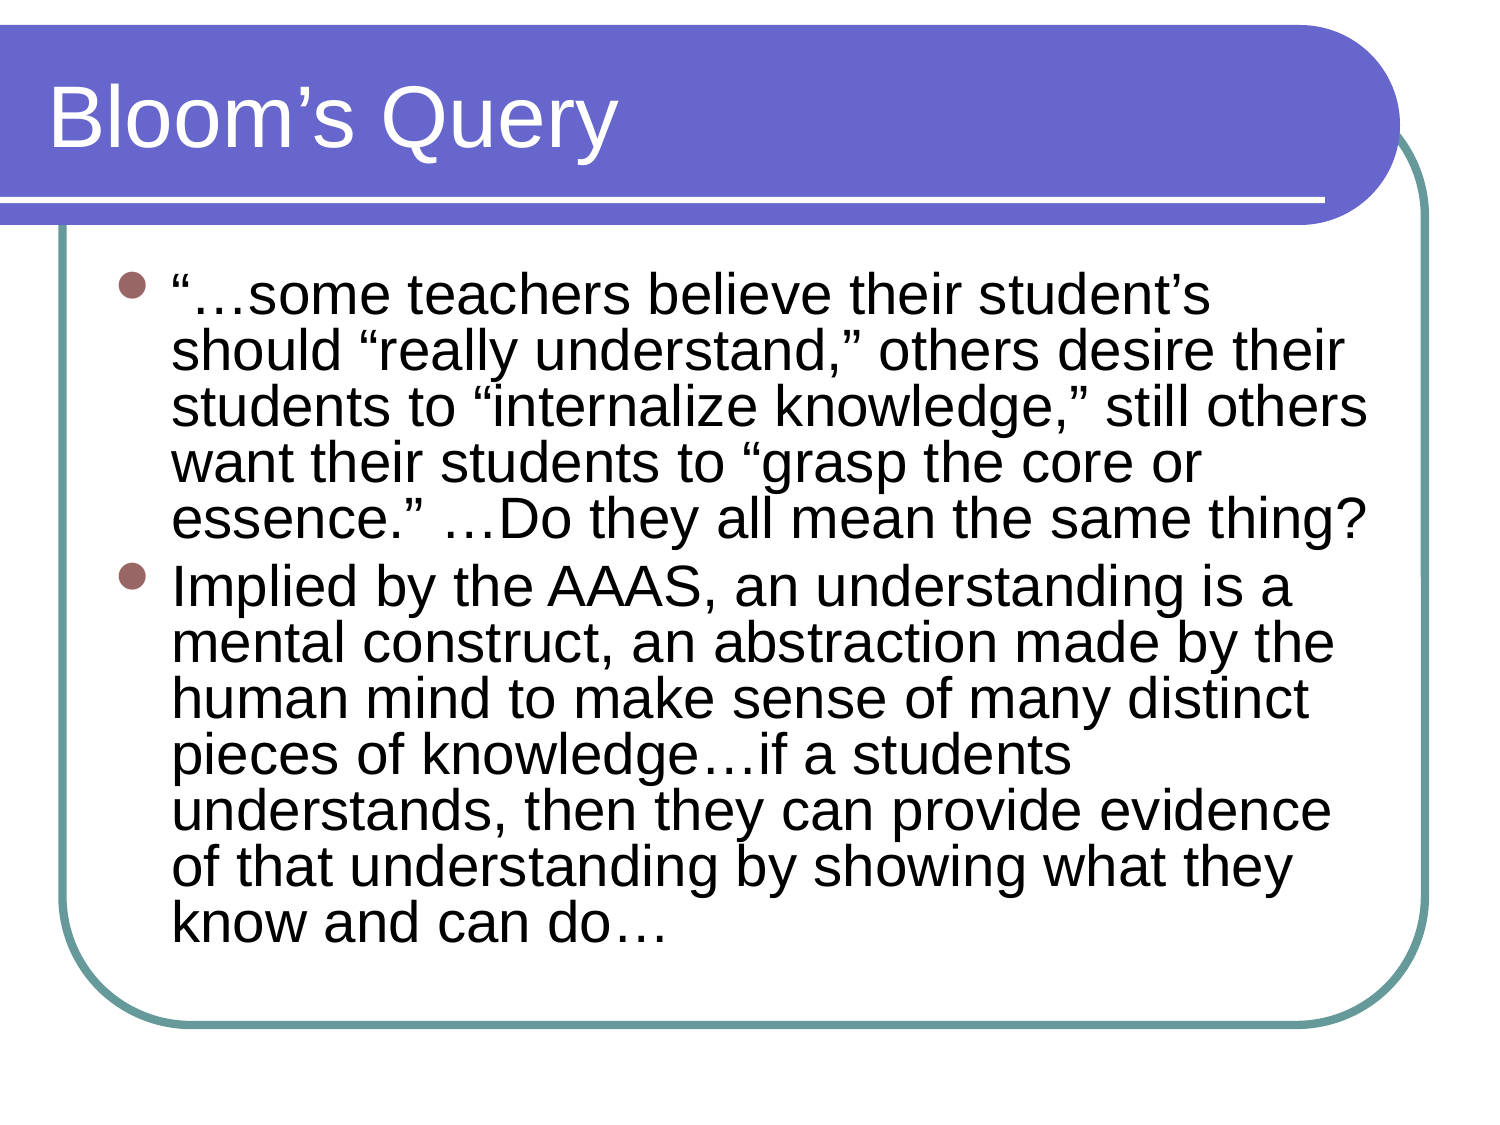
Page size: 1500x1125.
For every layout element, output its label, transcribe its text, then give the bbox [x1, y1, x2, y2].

title Bloom’s Query [31, 37, 1348, 188]
list “…some teachers believe their student’s should “really understand,” others desire their students to “internalize knowledge,” still others want their students to “grasp the core or essence.” …Do they all mean the same thing? Implied by the AAAS, an understanding is a mental construct, an abstraction made by the human mind to make sense of many distinct pieces of knowledge…if a students understands, then they can provide evidence of that understanding by showing what they know and can do… [99, 262, 1401, 988]
